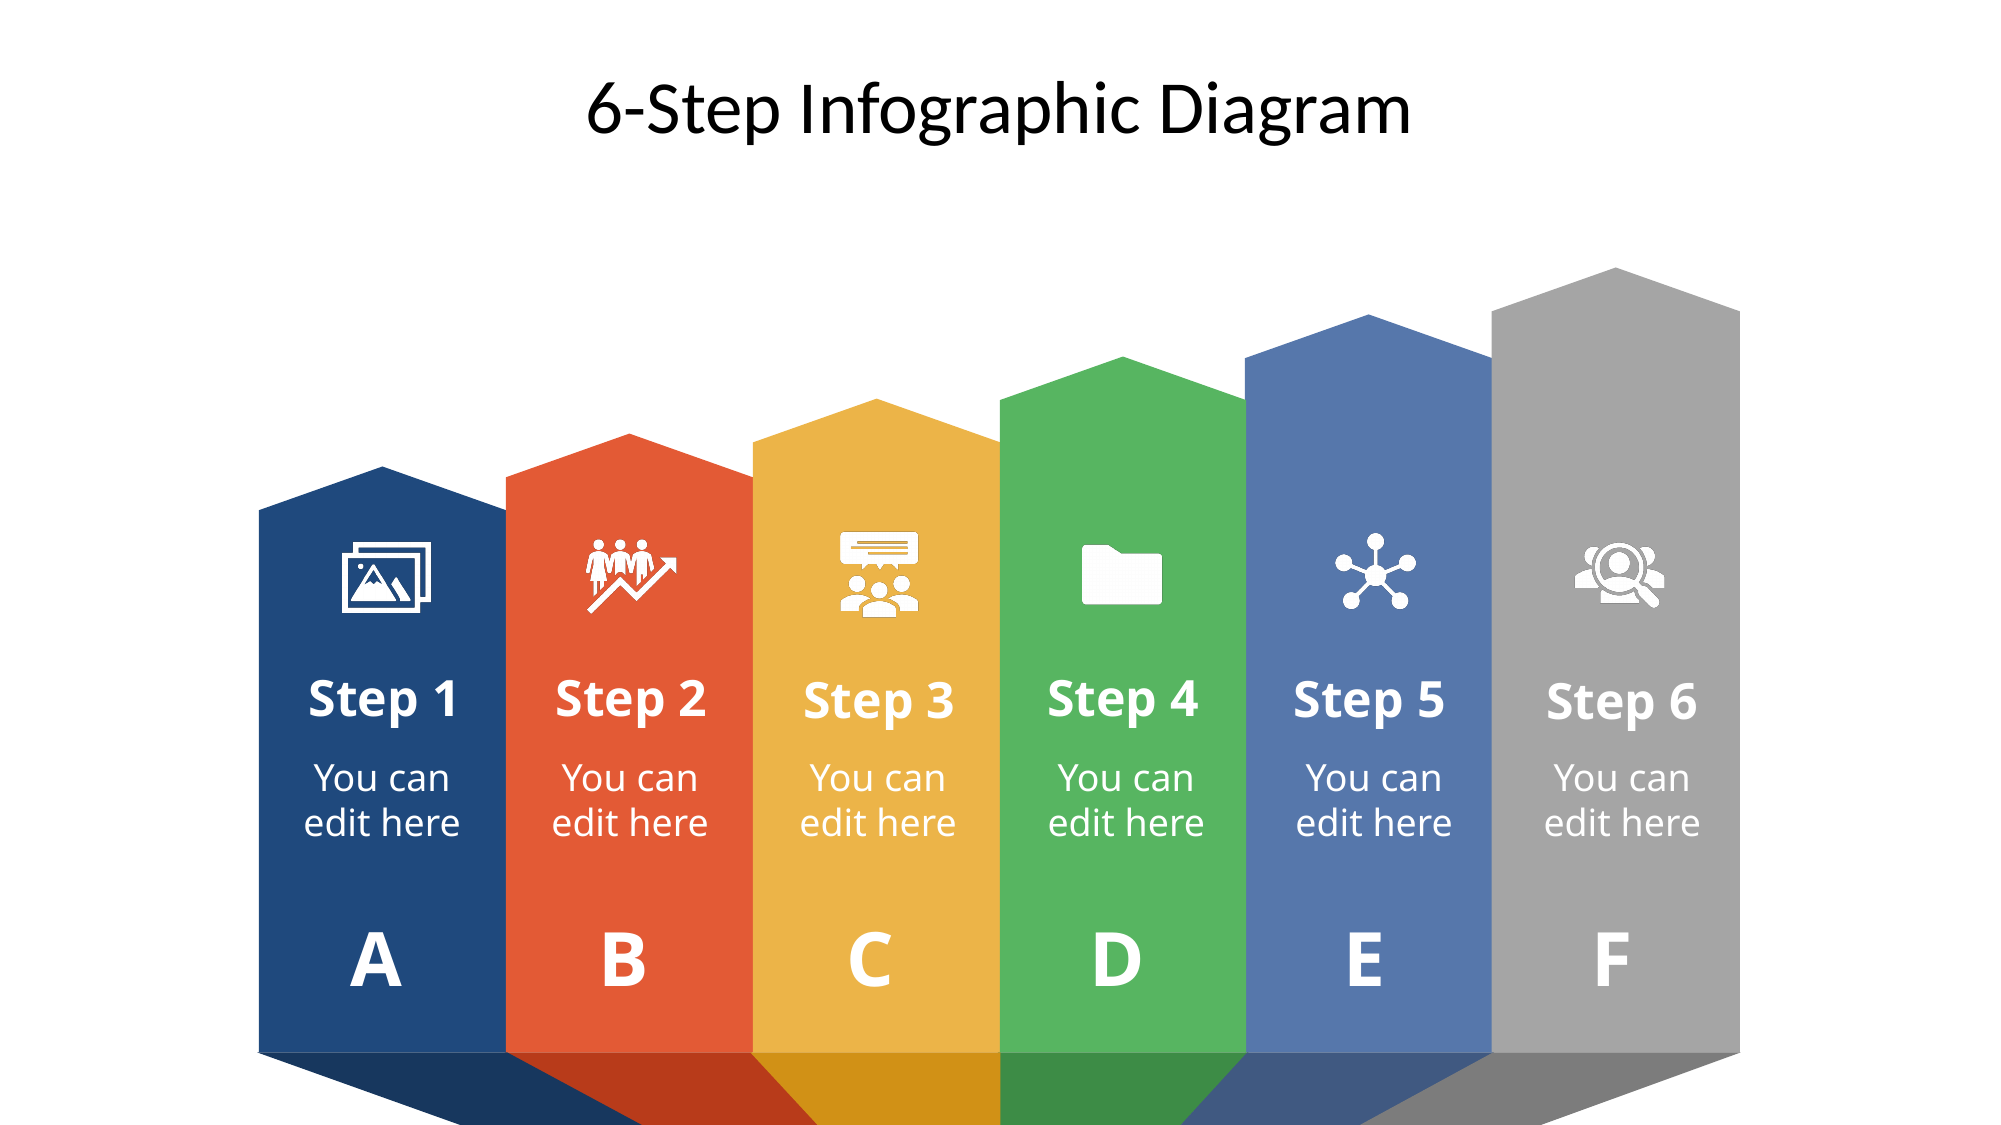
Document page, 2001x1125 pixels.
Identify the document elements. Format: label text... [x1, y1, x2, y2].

text_box [1180, 1052, 1491, 1125]
text_box A [335, 904, 418, 1009]
picture [1568, 523, 1671, 627]
text_box [751, 397, 998, 1052]
text_box [504, 432, 751, 1052]
text_box Step 1 [294, 658, 476, 734]
text_box You can edit here [1022, 746, 1231, 851]
text_box E [1329, 904, 1401, 1009]
picture [1324, 519, 1427, 623]
text_box [1490, 266, 1741, 1052]
text_box [257, 465, 504, 1052]
text_box 6-Step Infographic Diagram [99, 45, 1900, 162]
text_box Step 3 [788, 661, 970, 737]
text_box [1243, 313, 1490, 1052]
text_box F [1576, 904, 1648, 1009]
text_box You can edit here [774, 746, 983, 851]
text_box [998, 355, 1248, 1052]
picture [826, 523, 930, 626]
text_box Step 4 [1032, 659, 1214, 734]
text_box Step 5 [1279, 659, 1461, 735]
text_box [1001, 1052, 1246, 1125]
text_box Step 6 [1531, 661, 1713, 737]
picture [579, 523, 683, 626]
picture [340, 529, 435, 623]
text_box You can edit here [1518, 746, 1727, 851]
text_box [509, 1052, 816, 1125]
text_box You can edit here [278, 746, 487, 851]
text_box Step 2 [540, 659, 723, 734]
picture [1070, 523, 1174, 626]
text_box You can edit here [1270, 746, 1479, 851]
text_box C [831, 904, 910, 1009]
text_box [750, 1052, 1001, 1125]
text_box [1359, 1052, 1741, 1125]
text_box [257, 1052, 642, 1125]
text_box You can edit here [526, 746, 735, 851]
text_box B [583, 904, 664, 1009]
text_box D [1075, 904, 1161, 1009]
